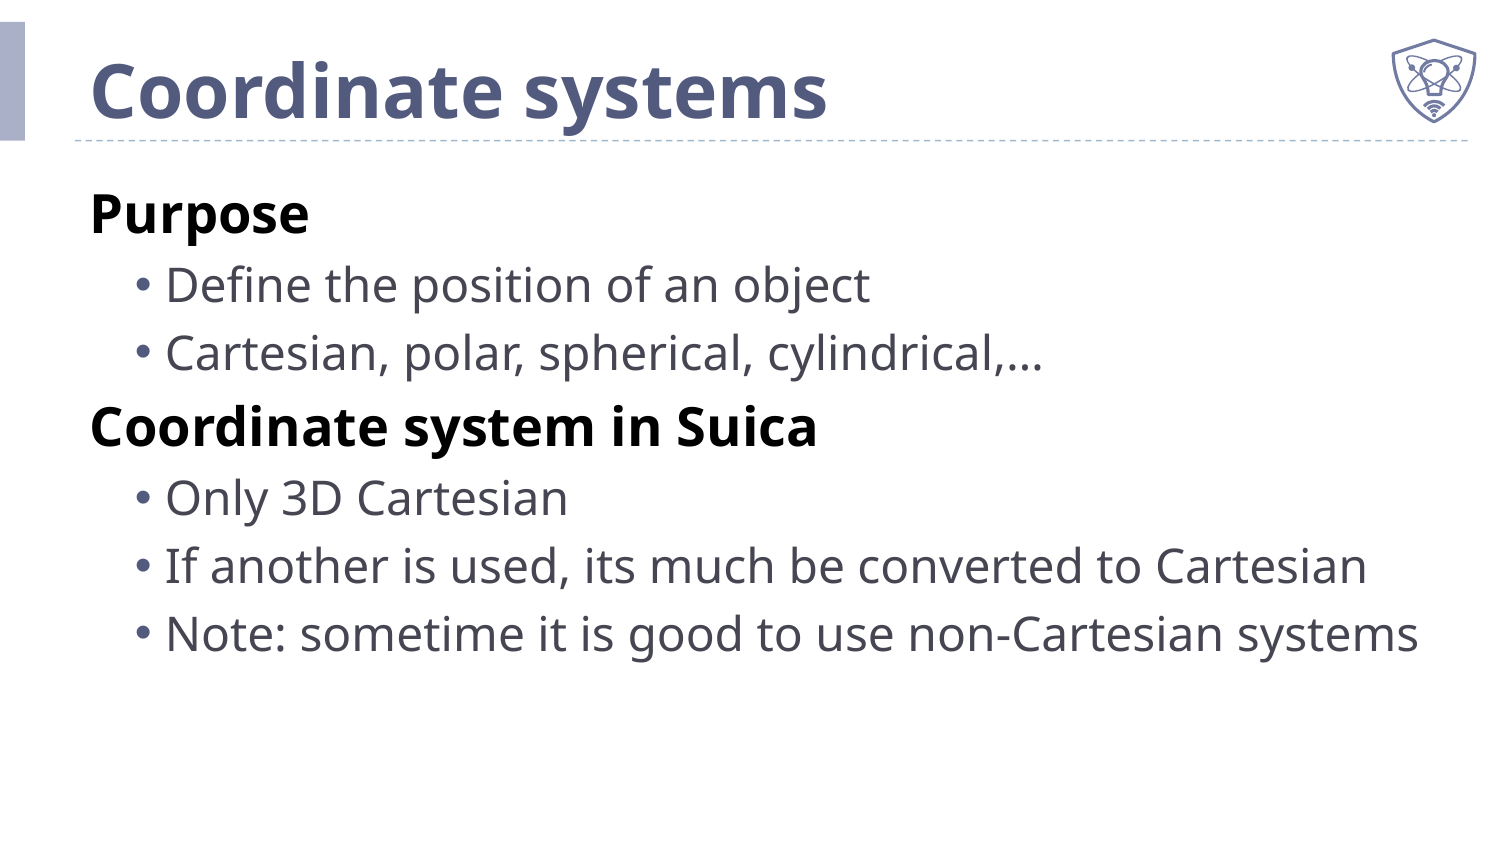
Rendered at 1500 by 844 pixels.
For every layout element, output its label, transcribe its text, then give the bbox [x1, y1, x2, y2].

title Coordinate systems [75, 18, 1475, 141]
list Purpose Define the position of an object Cartesian, polar, spherical, cylindrical,… Coordinate system in Suica Only 3D Cartesian If another is used, its much be converted to Cartesian Note: sometime it is good to use non-Cartesian systems [75, 171, 1475, 835]
